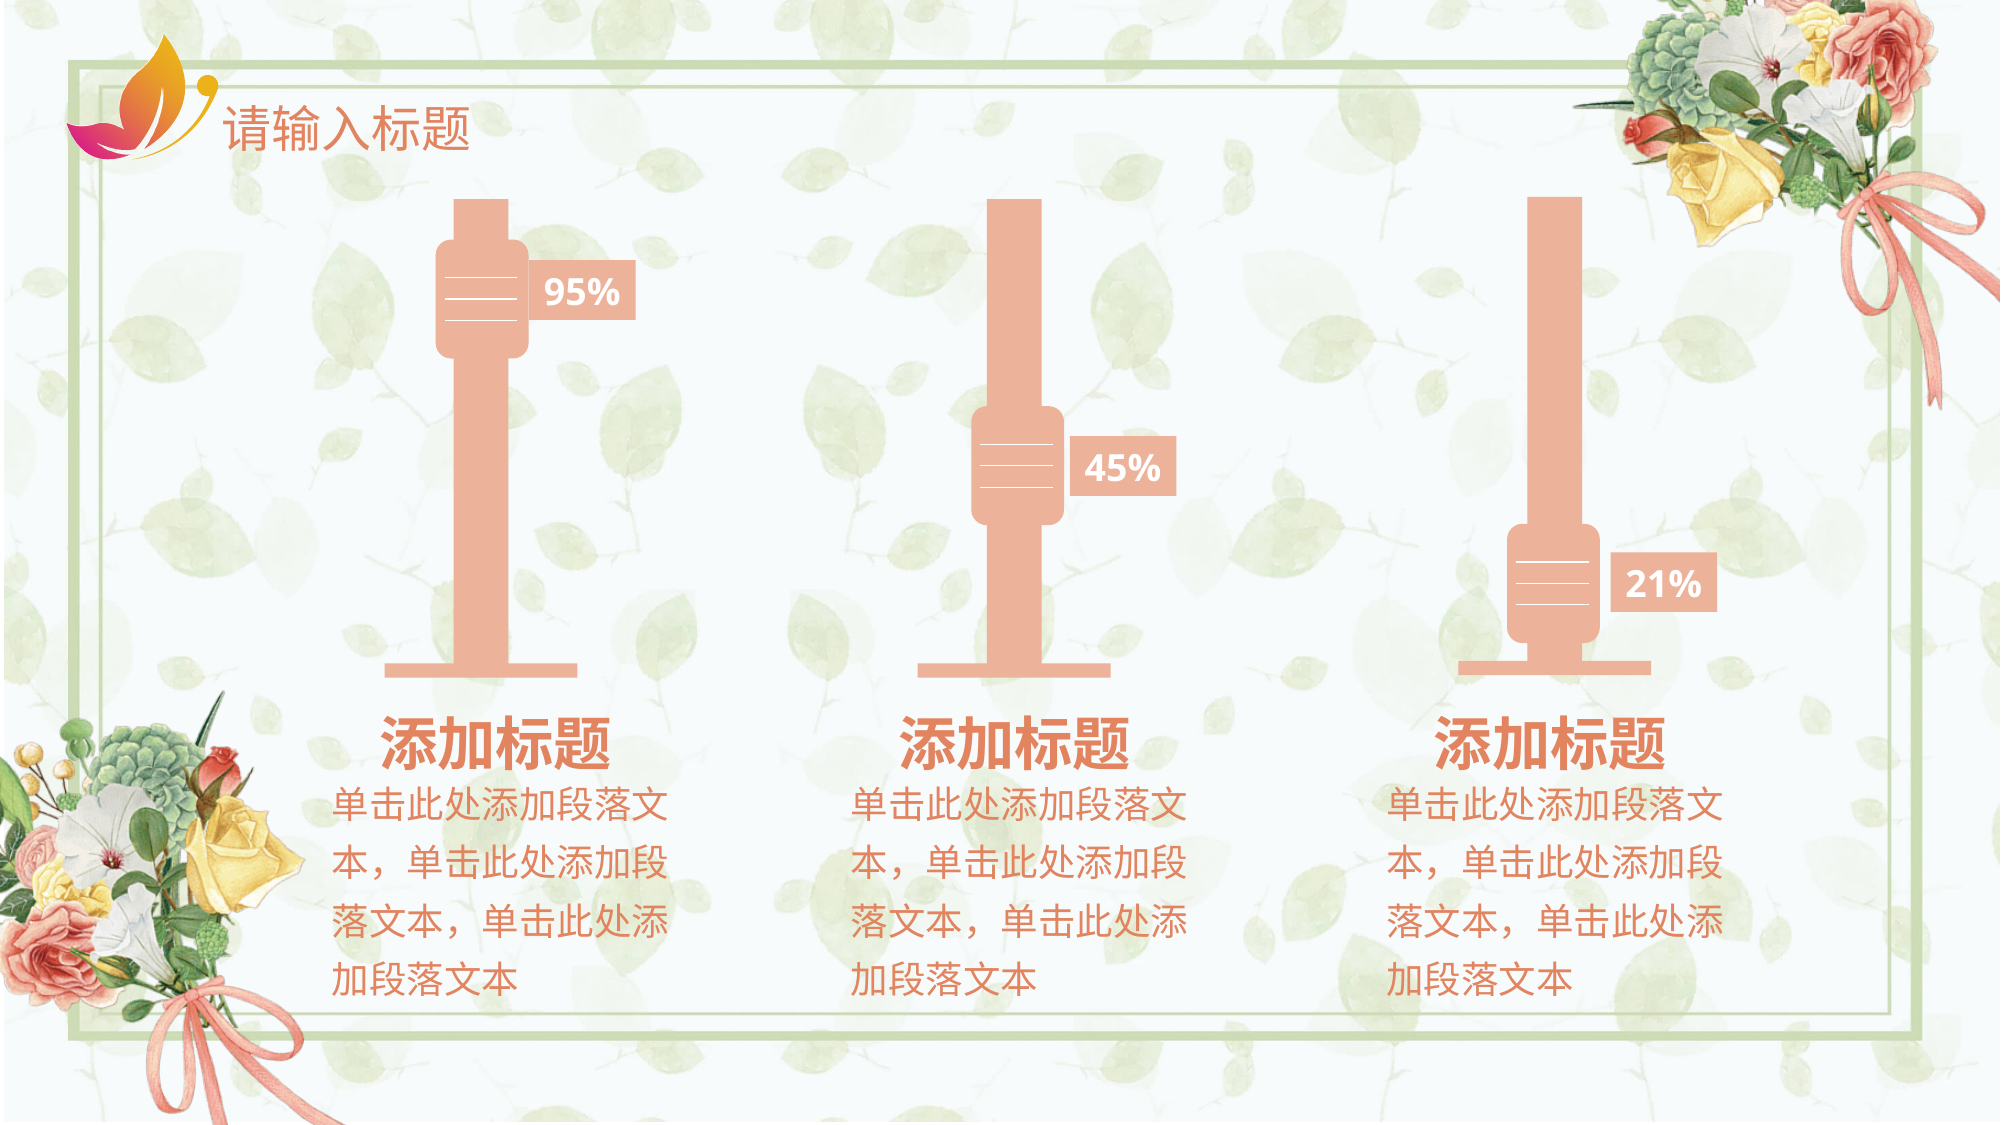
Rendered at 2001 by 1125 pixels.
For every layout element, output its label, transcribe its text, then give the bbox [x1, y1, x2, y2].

text_box 添加标题 [364, 699, 725, 785]
text_box 添加标题 [883, 699, 1244, 785]
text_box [384, 196, 1721, 678]
text_box 添加标题 [1419, 699, 1780, 785]
picture [0, 0, 2001, 1125]
text_box 单击此处添加段落文本，单击此处添加段落文本，单击此处添加段落文本 [1371, 759, 1748, 1009]
text_box 单击此处添加段落文本，单击此处添加段落文本，单击此处添加段落文本 [835, 759, 1212, 1009]
text_box 单击此处添加段落文本，单击此处添加段落文本，单击此处添加段落文本 [316, 759, 693, 1009]
